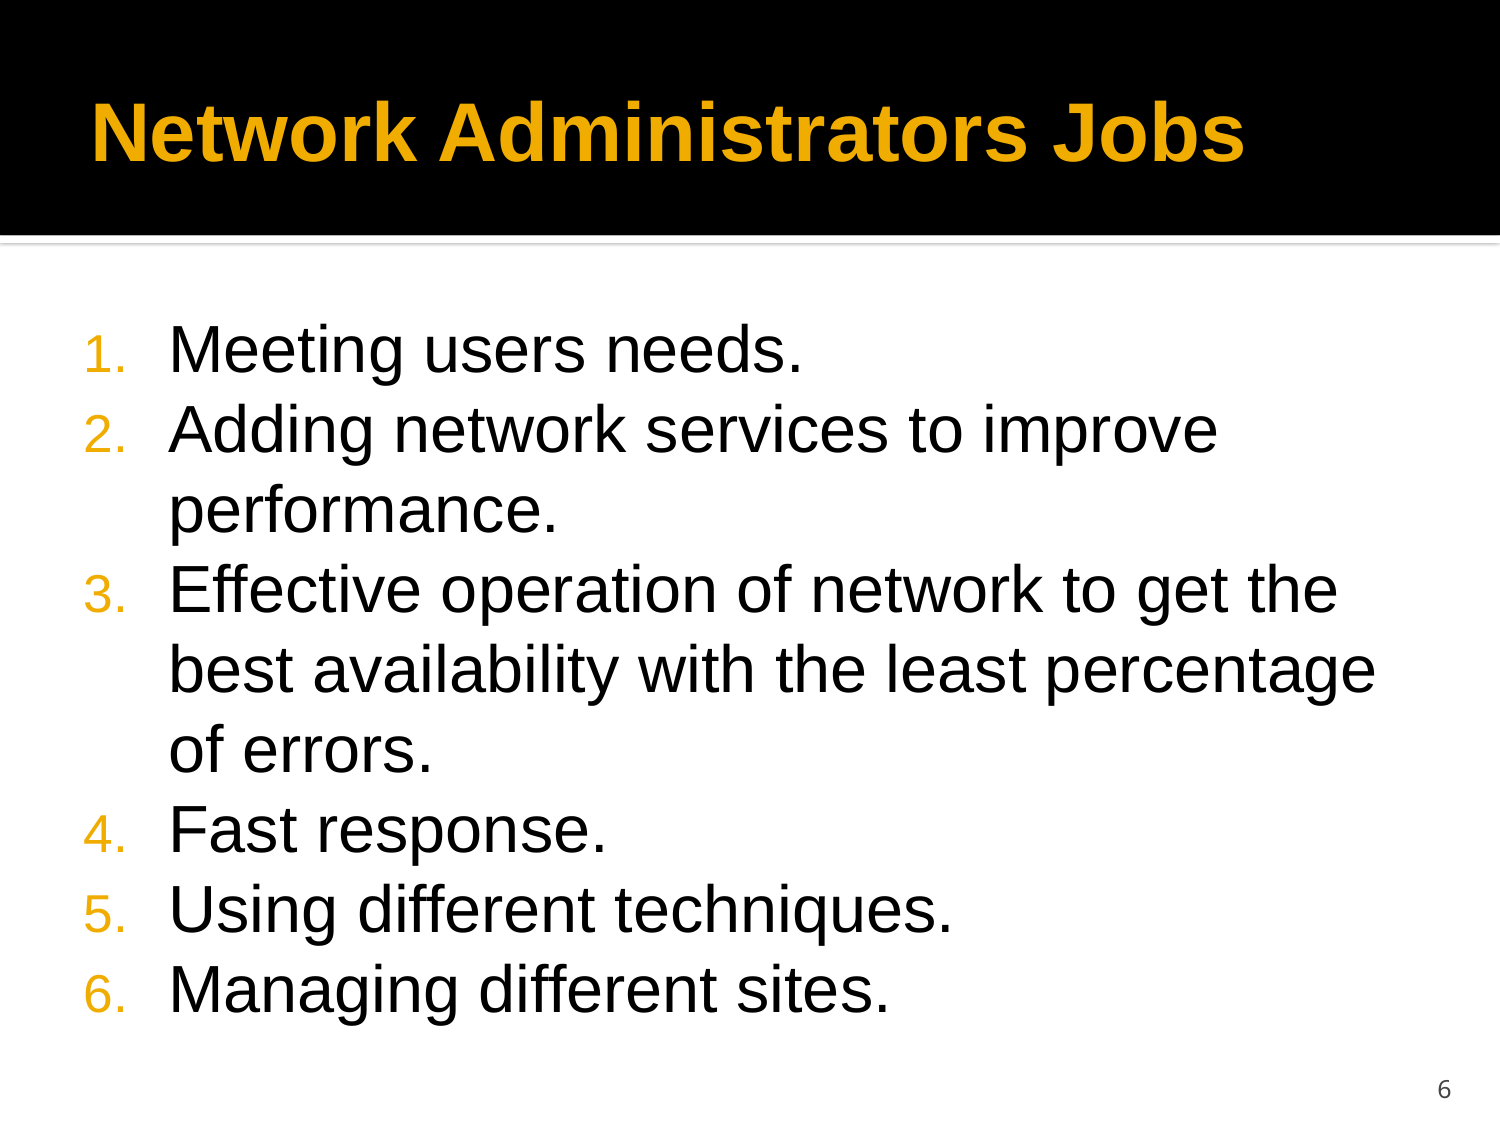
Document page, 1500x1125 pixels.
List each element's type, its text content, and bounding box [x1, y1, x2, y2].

title Network Administrators Jobs [75, 25, 1425, 231]
list Meeting users needs. Adding network services to improve performance. Effective operation of network to get the best availability with the least percentage of errors. Fast response. Using different techniques. Managing different sites. [75, 291, 1425, 1050]
slide_number 6 [1345, 1062, 1467, 1108]
